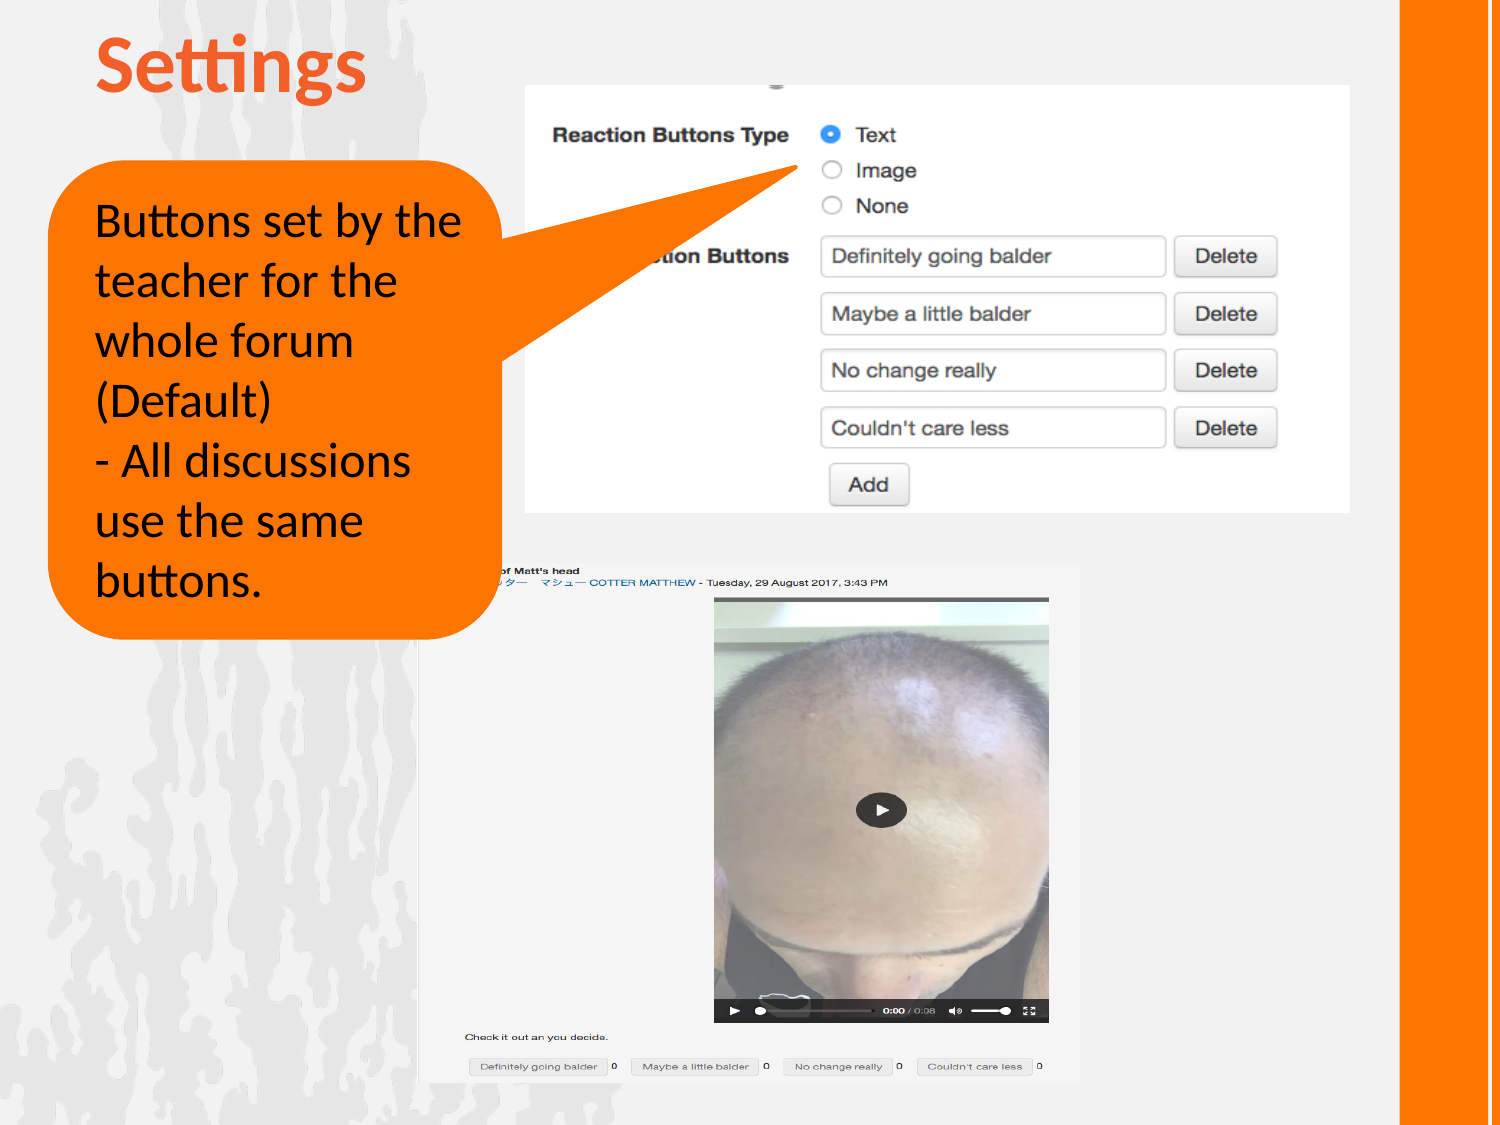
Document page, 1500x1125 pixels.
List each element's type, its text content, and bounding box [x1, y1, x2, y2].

picture [0, 0, 1351, 1125]
text_box Settings [24, 1, 438, 65]
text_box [49, 162, 501, 638]
